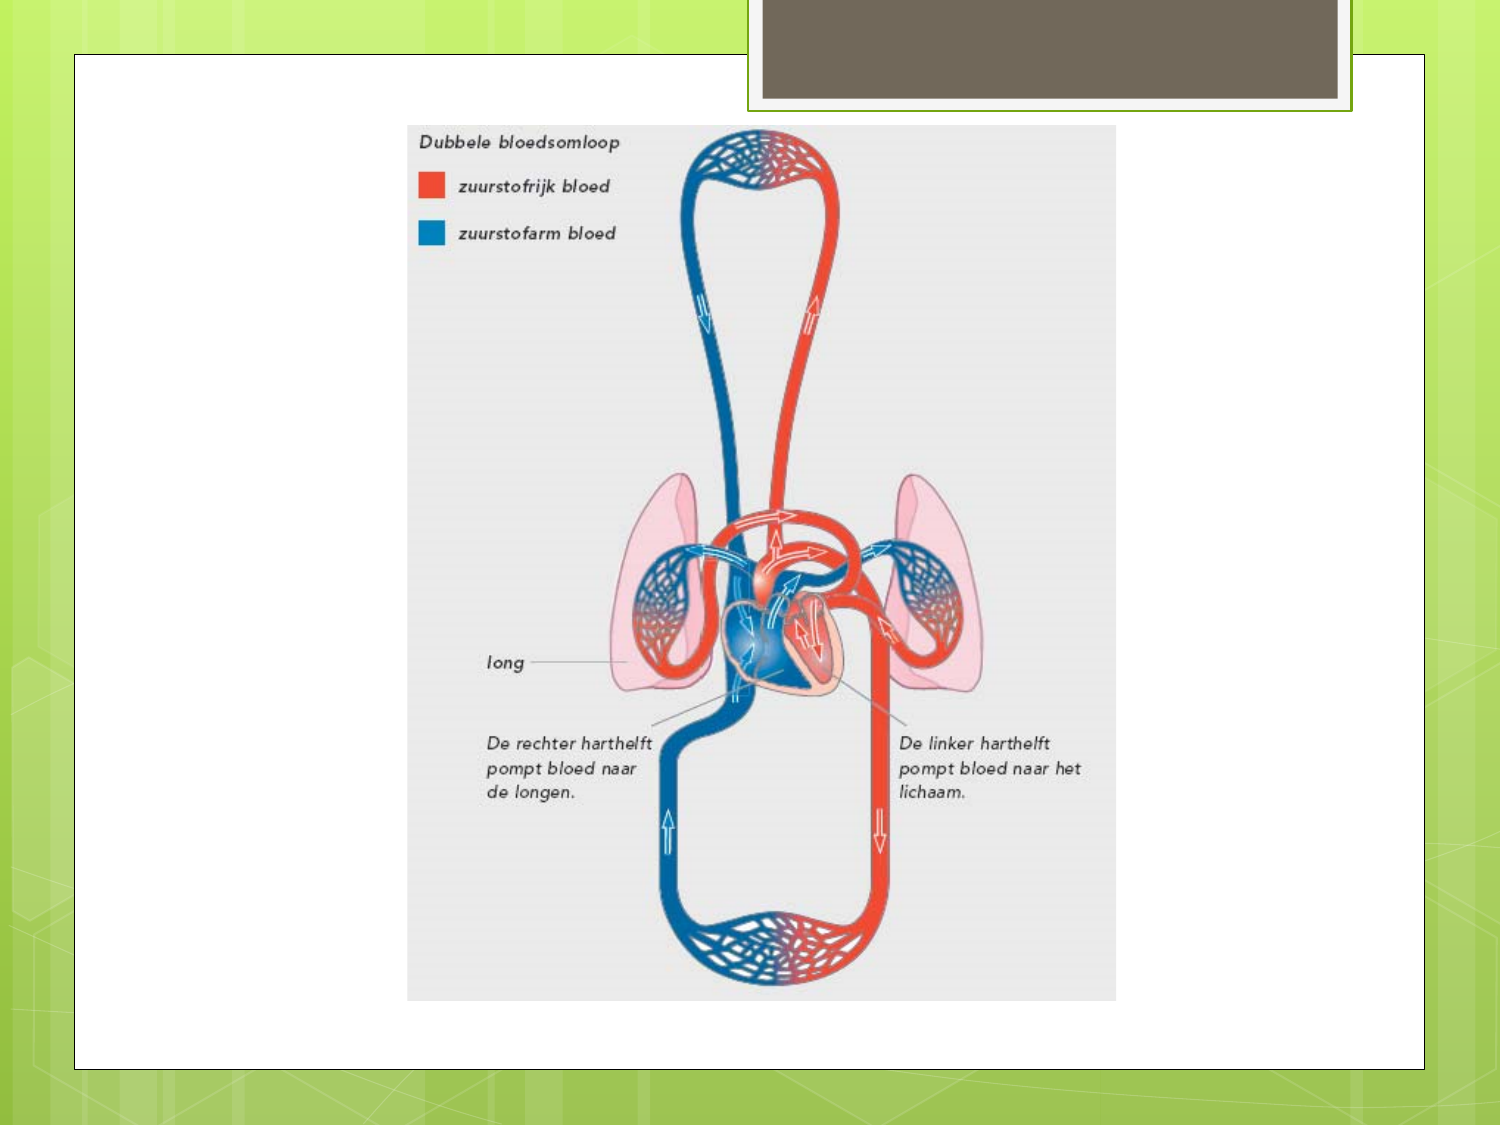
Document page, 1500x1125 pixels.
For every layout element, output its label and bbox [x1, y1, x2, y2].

list [407, 125, 1117, 1002]
